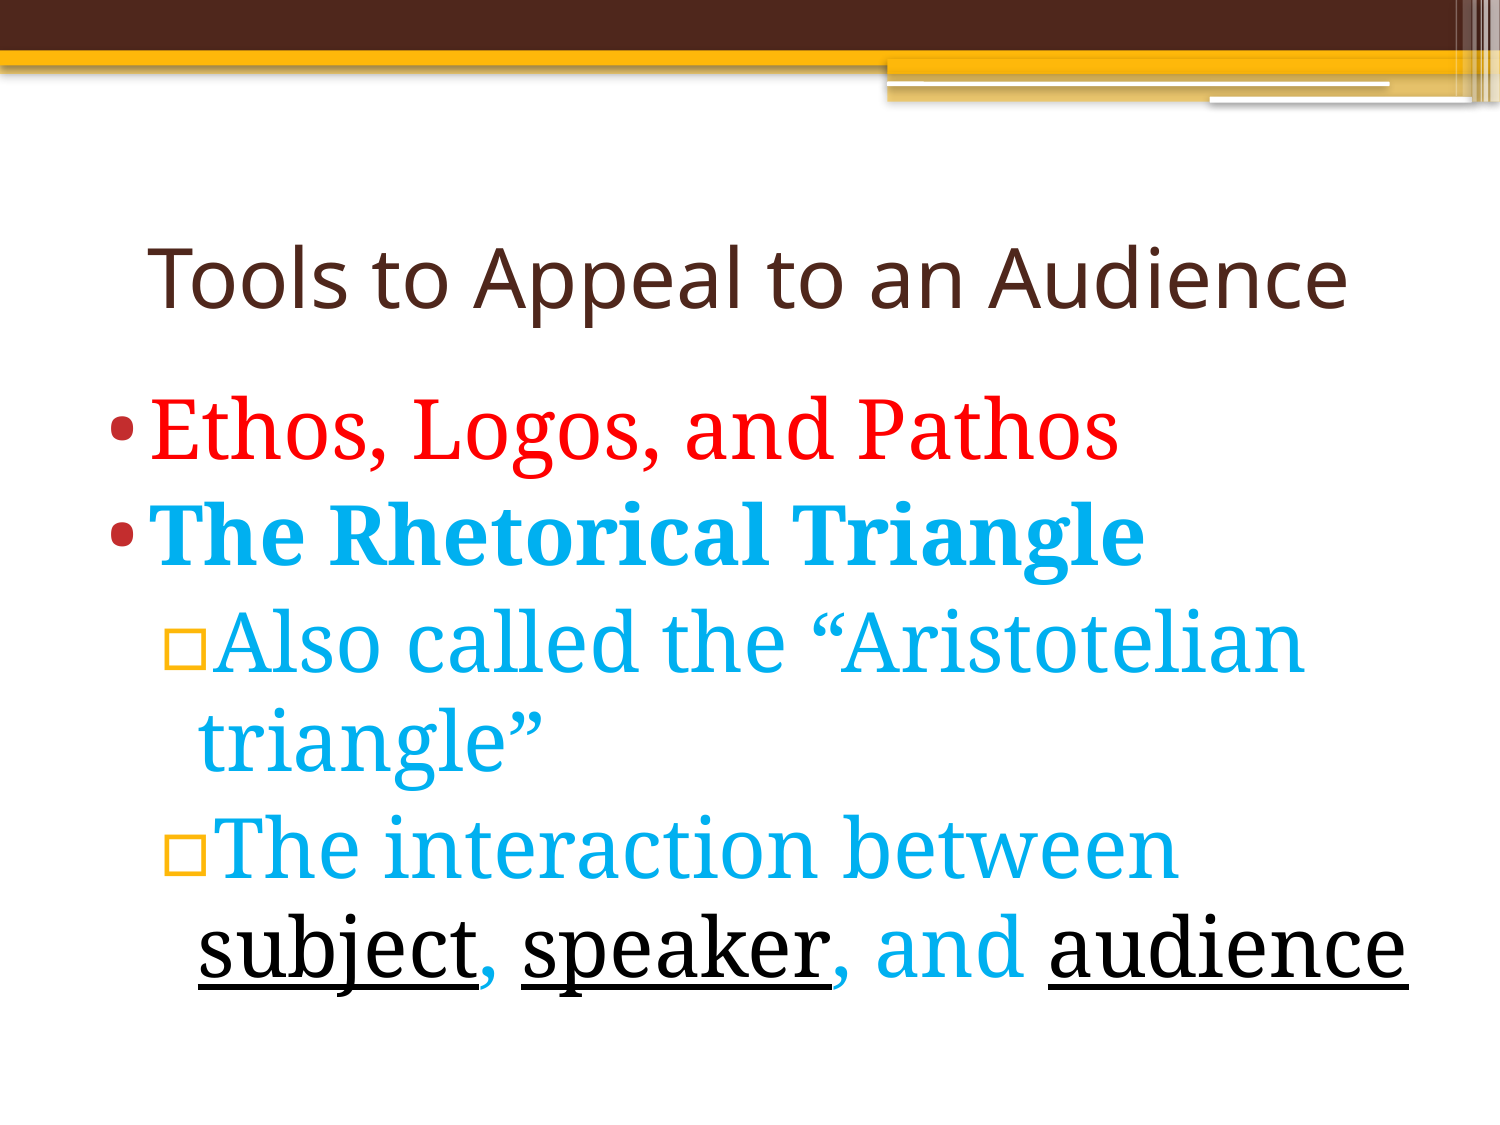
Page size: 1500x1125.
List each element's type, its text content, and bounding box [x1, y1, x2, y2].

title Tools to Appeal to an Audience [75, 187, 1425, 363]
list Ethos, Logos, and Pathos The Rhetorical Triangle Also called the “Aristotelian triangle” The interaction between subject, speaker, and audience [75, 368, 1425, 1079]
